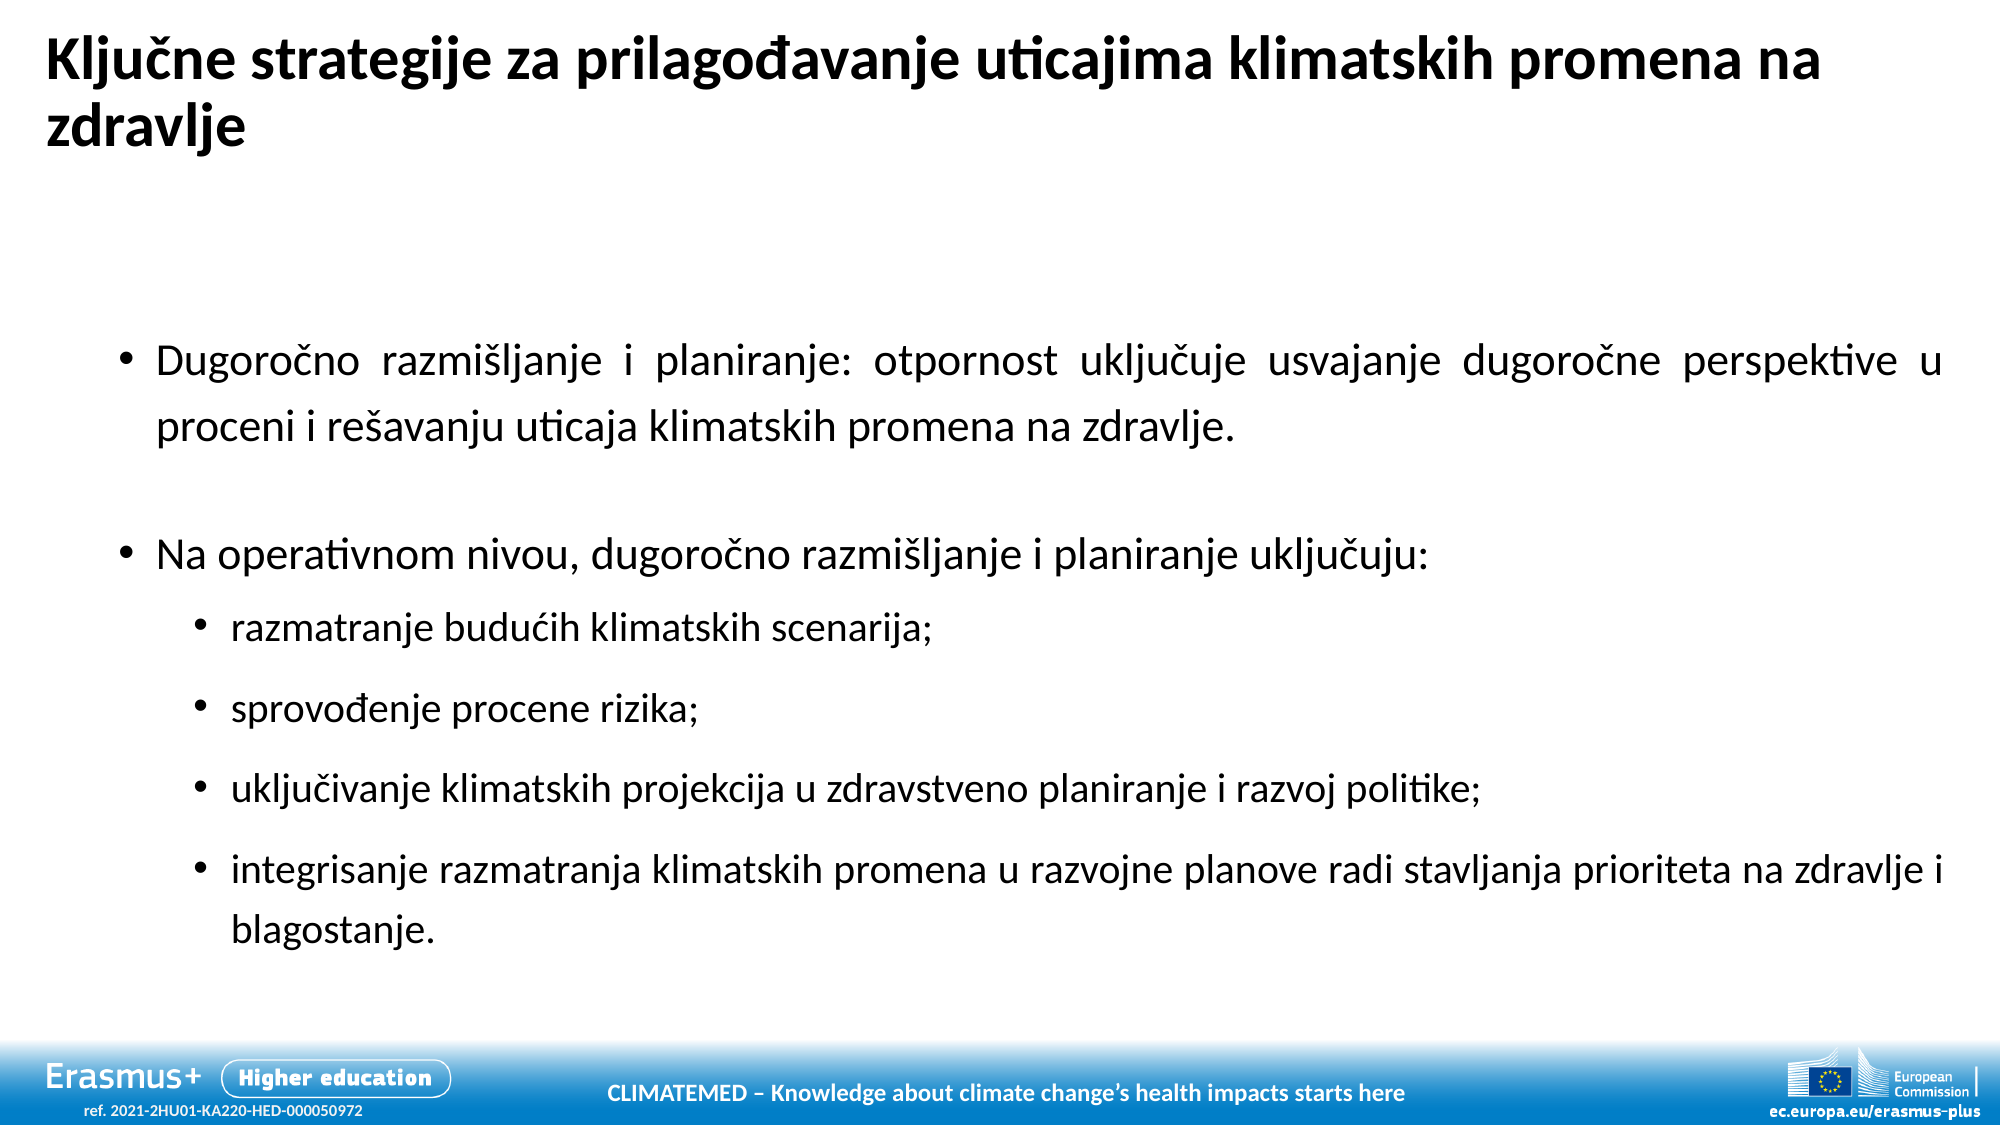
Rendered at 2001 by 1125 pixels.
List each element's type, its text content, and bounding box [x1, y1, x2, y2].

title Ključne strategije za prilagođavanje uticajima klimatskih promena na zdravlje [31, 31, 1984, 155]
list Dugoročno razmišljanje i planiranje: otpornost uključuje usvajanje dugoročne perspektive u proceni i rešavanju uticaja klimatskih promena na zdravlje. Na operativnom nivou, dugoročno razmišljanje i planiranje uključuju: razmatranje budućih klimatskih scenarija; sprovođenje procene rizika; uključivanje klimatskih projekcija u zdravstveno planiranje i razvoj politike; integrisanje razmatranja klimatskih promena u razvojne planove radi stavljanja prioriteta na zdravlje i blagostanje. [103, 311, 1960, 1055]
picture [0, 899, 2000, 1125]
